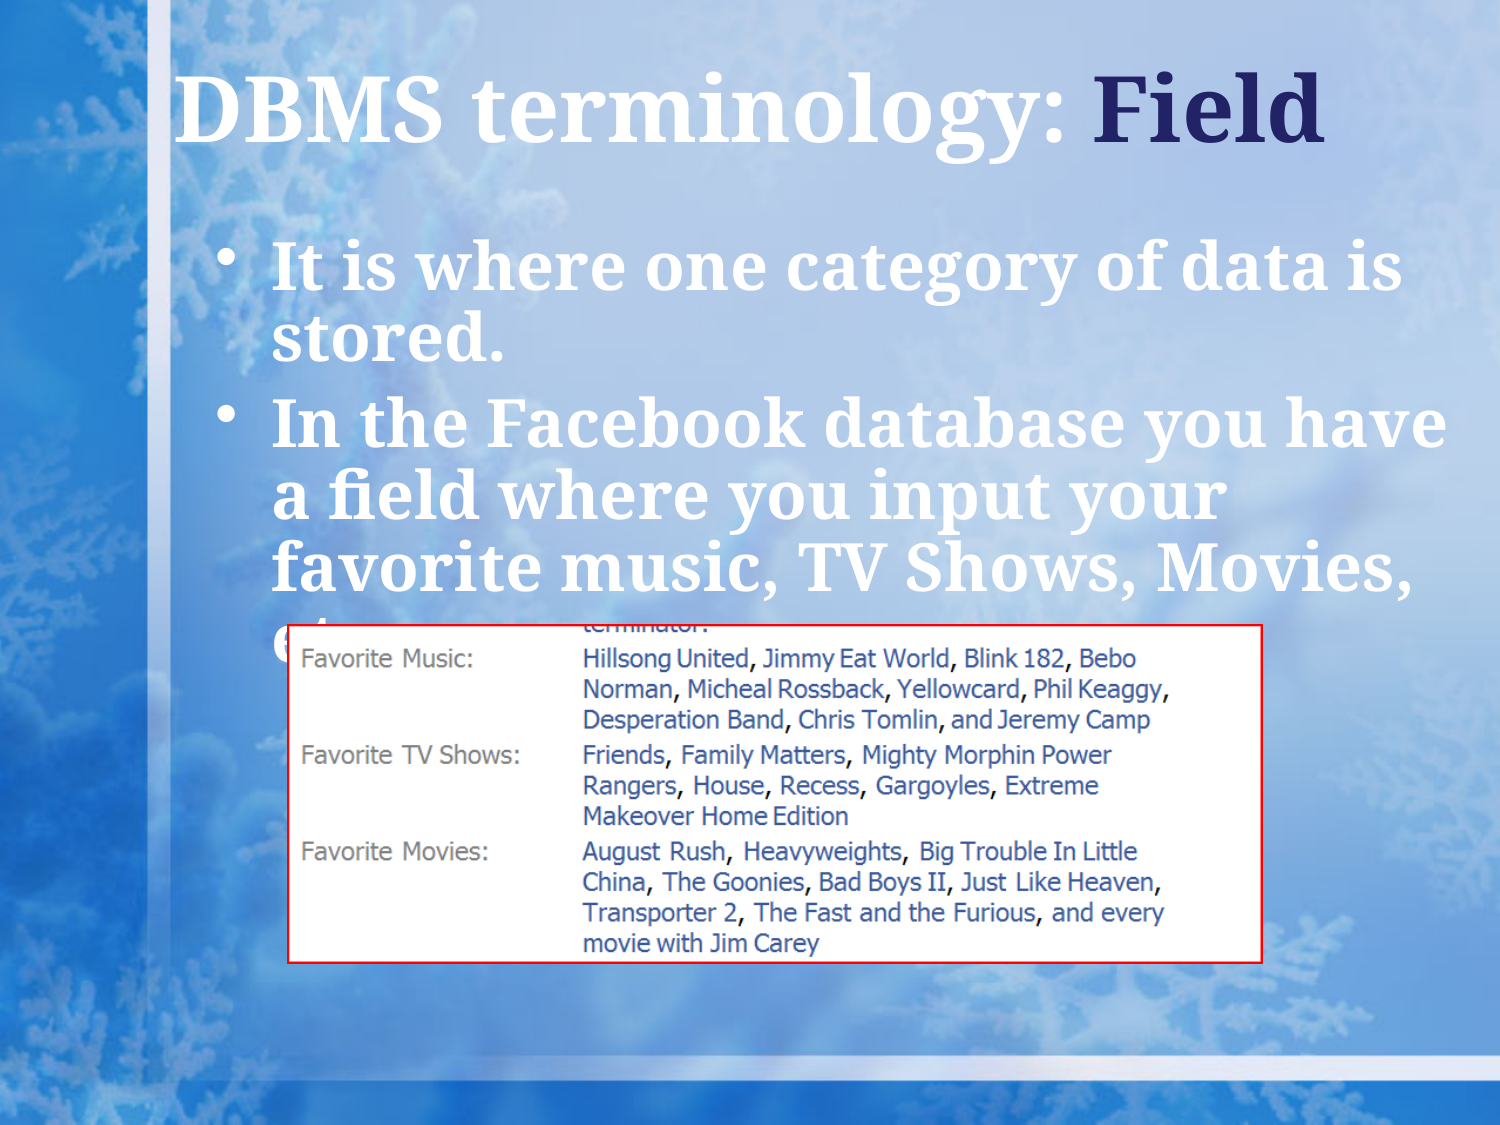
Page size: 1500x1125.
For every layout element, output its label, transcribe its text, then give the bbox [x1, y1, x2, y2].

list It is where one category of data is stored. In the Facebook database you have a field where you input your favorite music, TV Shows, Movies, etc. [199, 224, 1476, 776]
title DBMS terminology: Field [74, 12, 1426, 201]
picture [0, 0, 1500, 1125]
